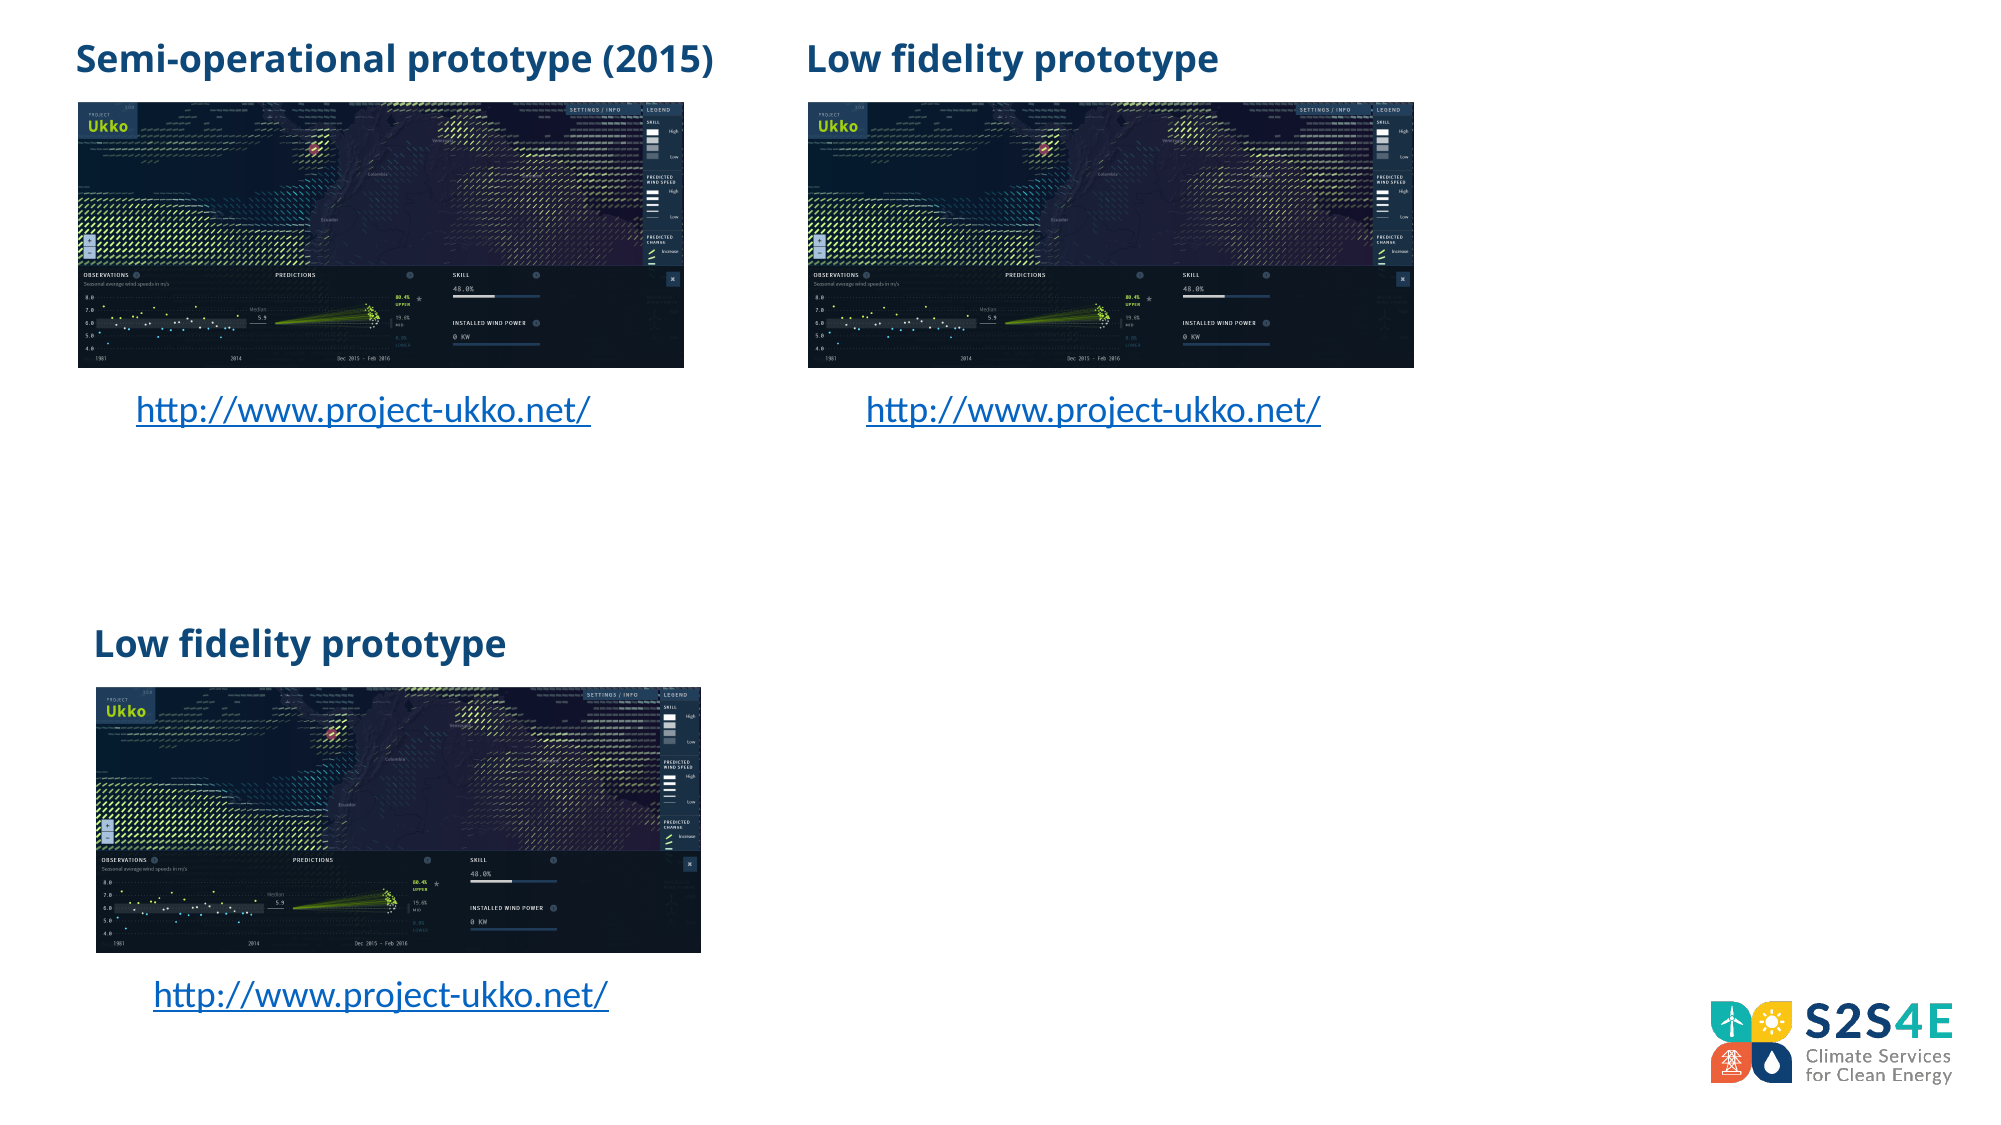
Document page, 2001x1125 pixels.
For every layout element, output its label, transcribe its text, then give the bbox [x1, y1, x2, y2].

picture [1711, 997, 1957, 1086]
text_box http://www.project-ukko.net/ [138, 962, 624, 1023]
picture [96, 687, 701, 953]
picture [78, 102, 684, 368]
text_box http://www.project-ukko.net/ [851, 377, 1337, 438]
text_box Semi-operational prototype (2015) [61, 27, 730, 88]
picture [808, 102, 1414, 368]
text_box Low fidelity prototype [78, 612, 701, 673]
text_box http://www.project-ukko.net/ [121, 377, 606, 438]
text_box Low fidelity prototype [791, 27, 1414, 88]
